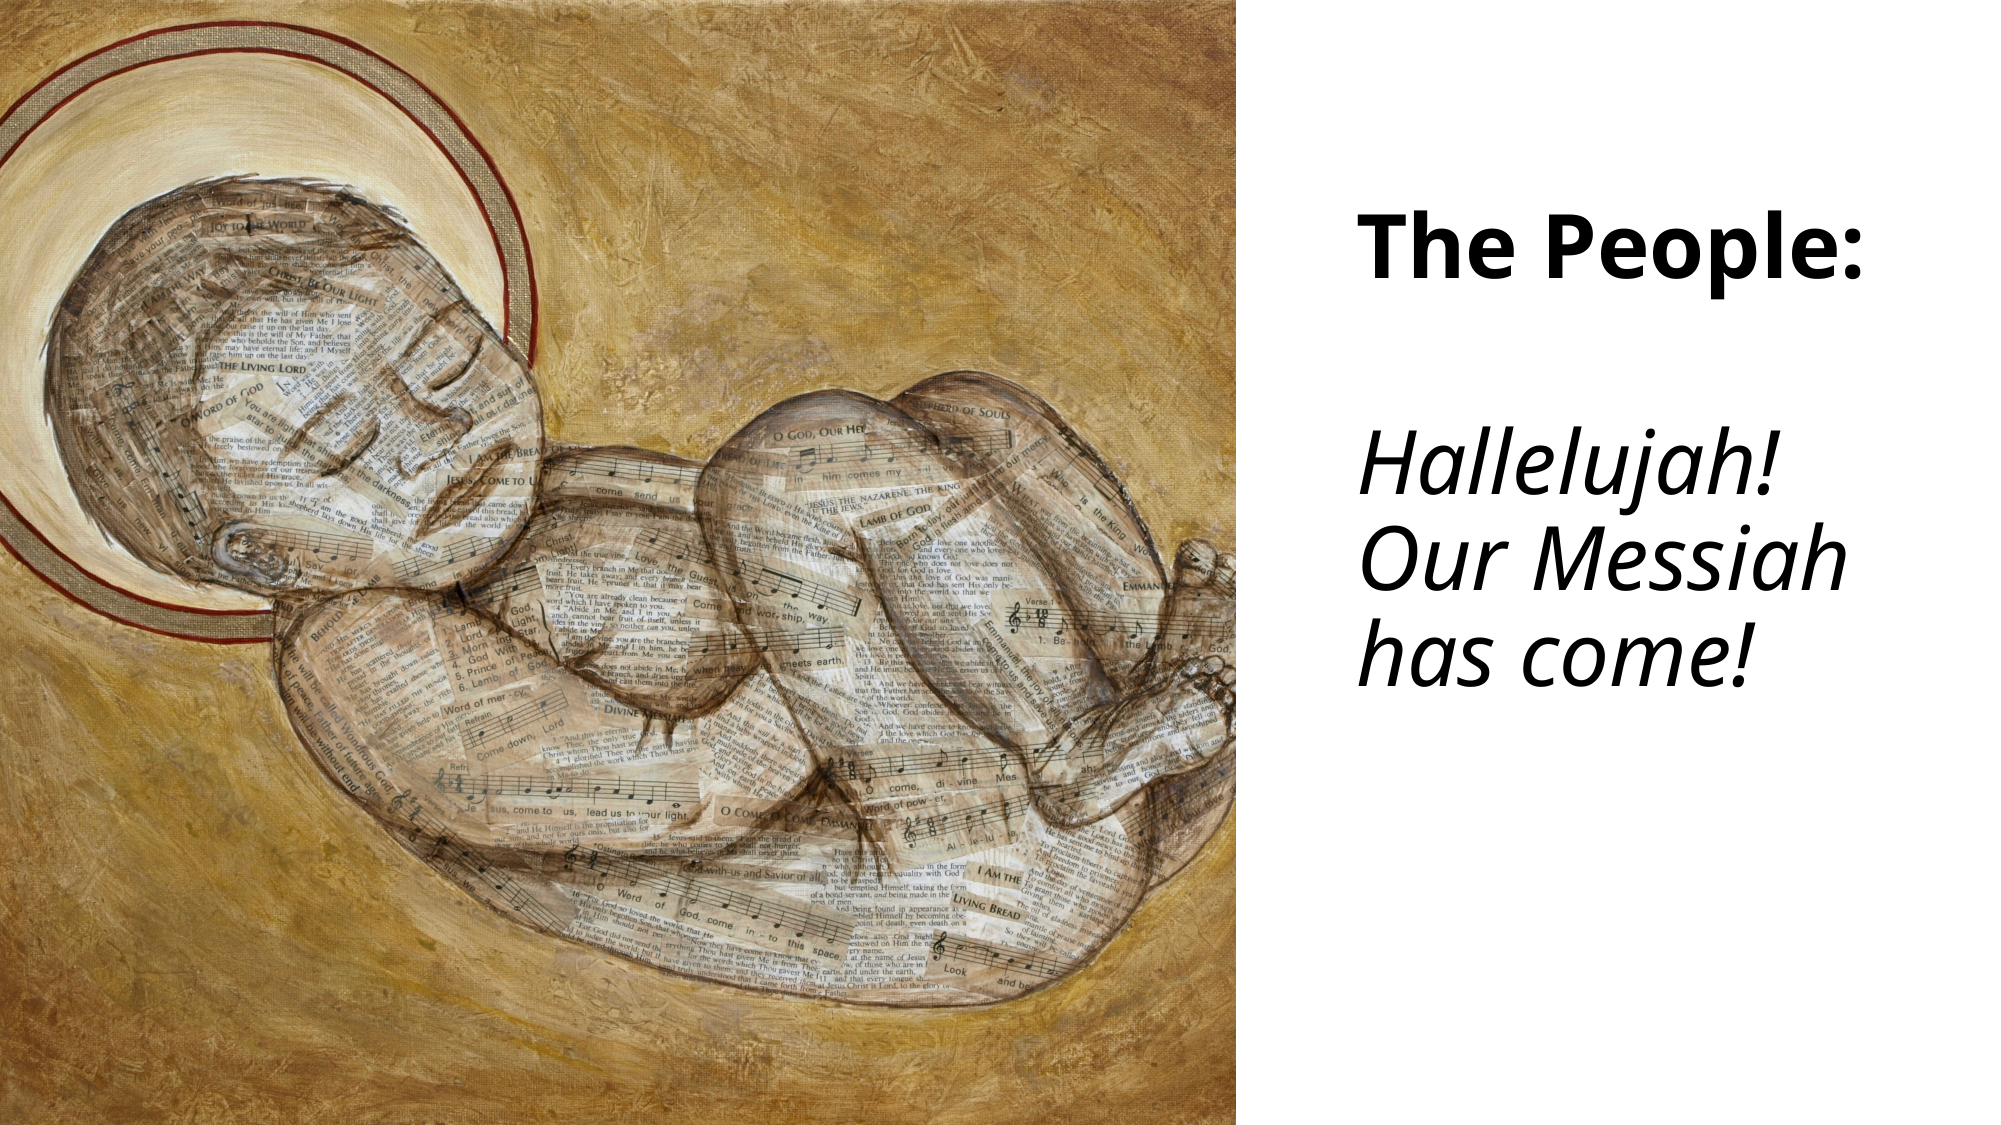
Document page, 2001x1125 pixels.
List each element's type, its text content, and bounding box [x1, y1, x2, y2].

picture [0, 0, 1236, 1125]
text_box The People: Hallelujah! Our Messiah has come! [1341, 104, 1895, 714]
